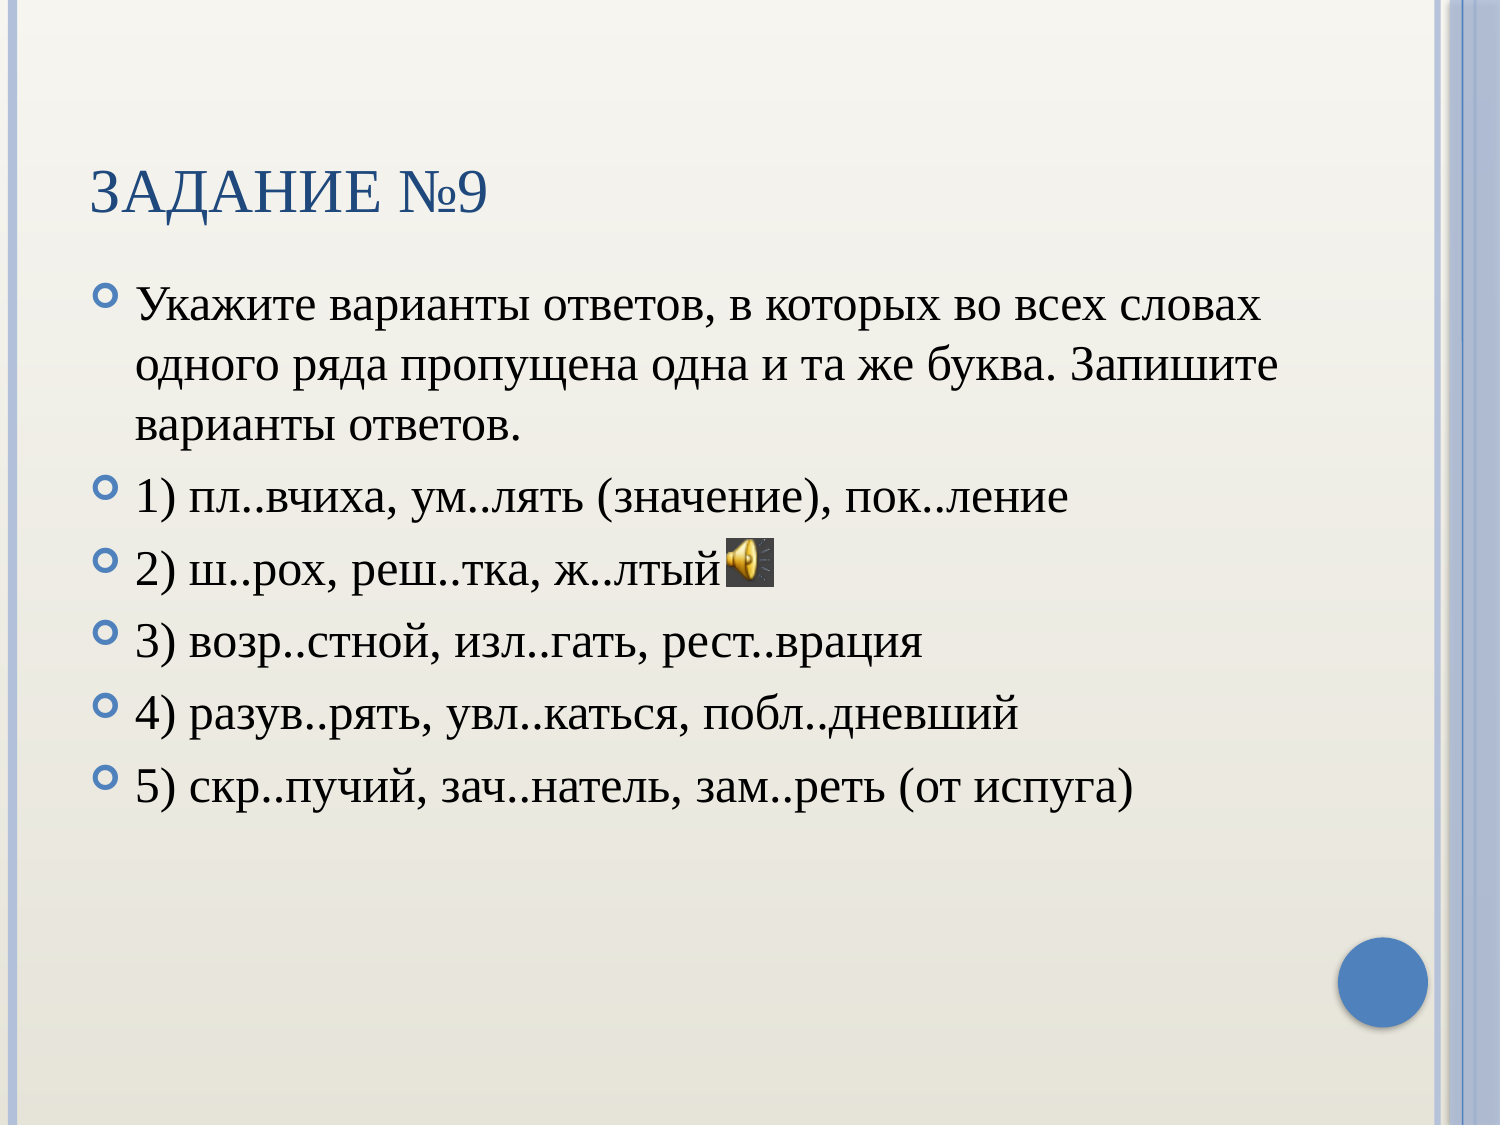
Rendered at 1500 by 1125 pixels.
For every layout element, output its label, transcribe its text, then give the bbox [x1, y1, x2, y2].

title ЗАДАНИЕ №9 [75, 45, 1300, 233]
picture [724, 537, 776, 588]
list Укажите варианты ответов, в которых во всех словах одного ряда пропущена одна и та же буква. Запишите варианты ответов. 1) пл..вчиха, ум..лять (значение), пок..ление 2) ш..рох, реш..тка, ж..лтый 3) возр..стной, изл..гать, рест..врация 4) разув..рять, увл..каться, побл..дневший 5) скр..пучий, зач..натель, зам..реть (от испуга) [75, 262, 1300, 1062]
